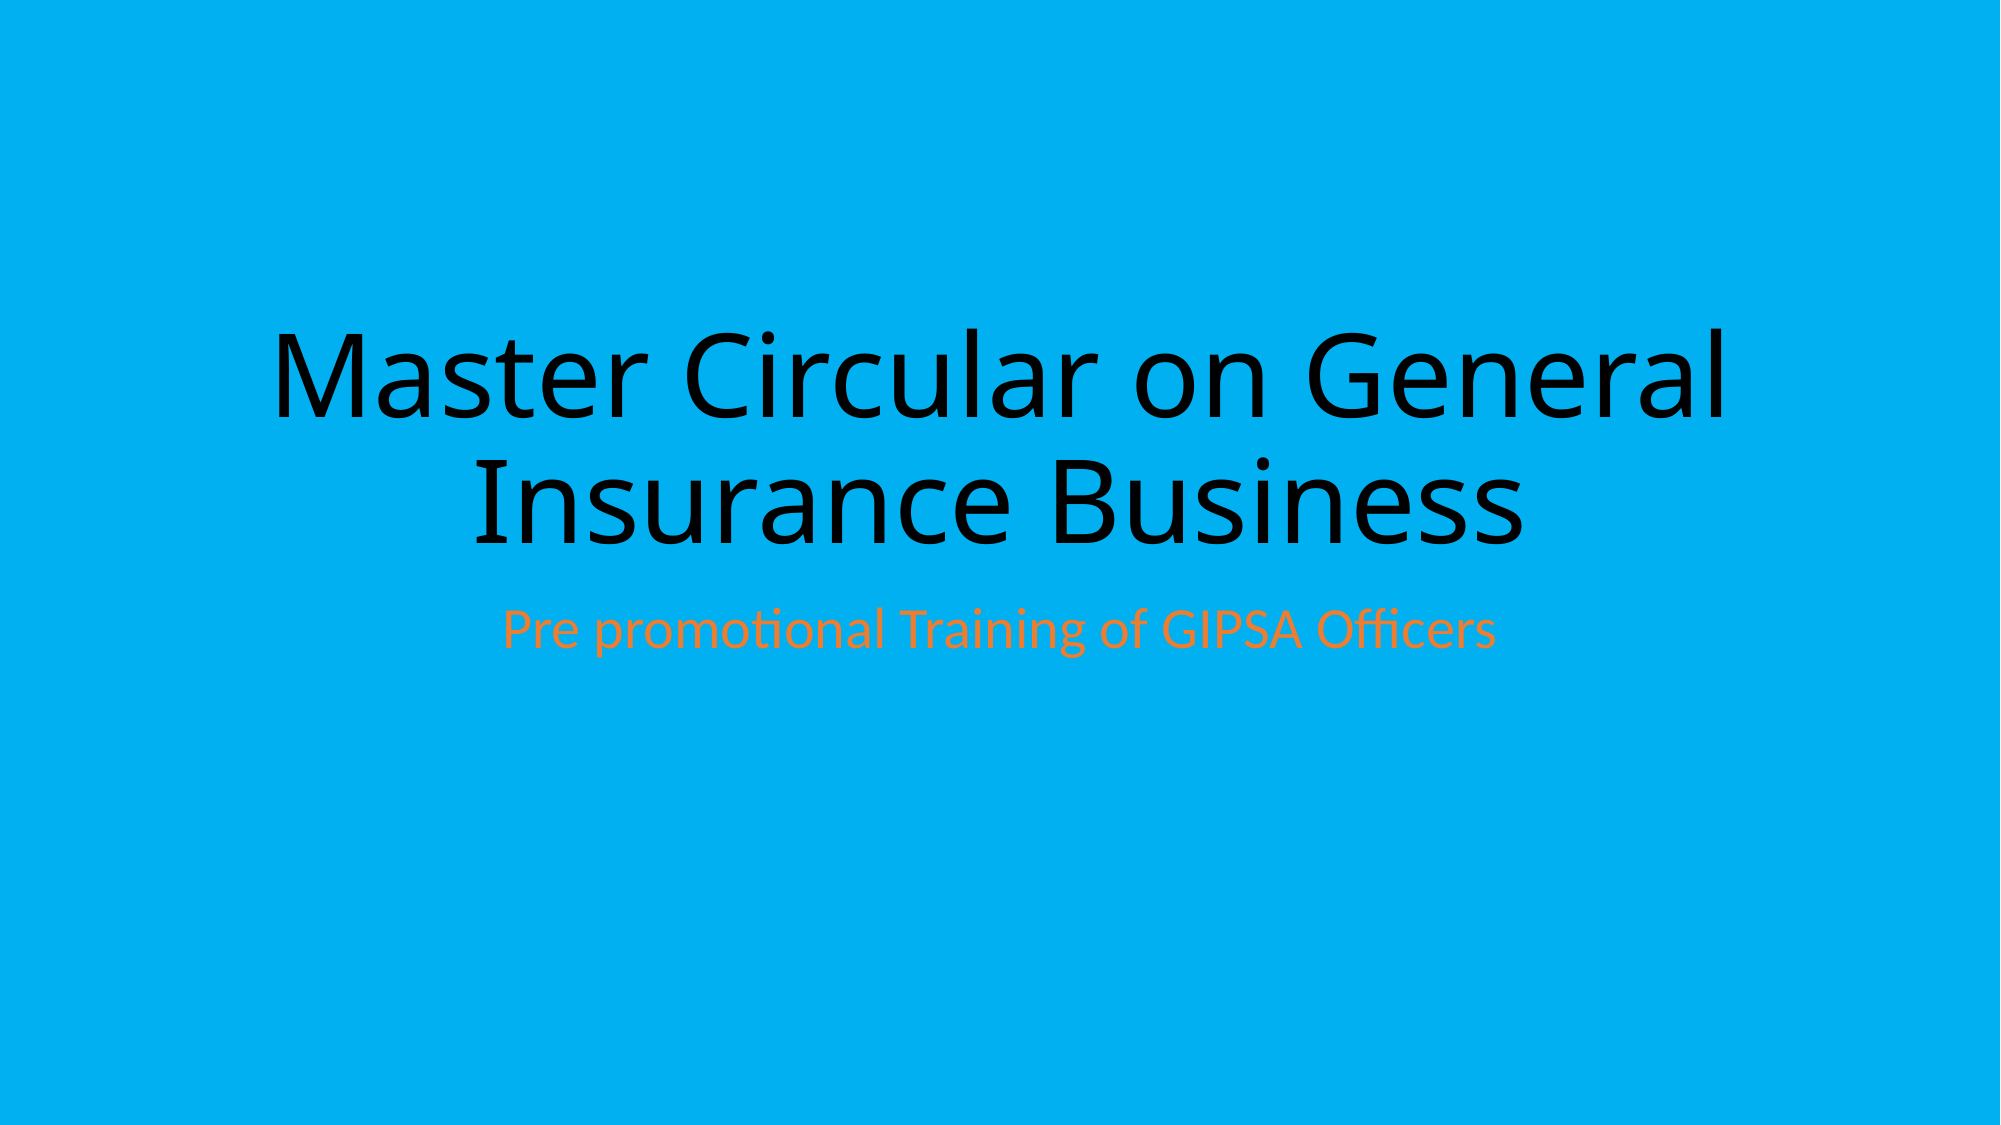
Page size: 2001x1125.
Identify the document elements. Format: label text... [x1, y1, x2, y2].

subtitle Pre promotional Training of GIPSA Officers [249, 590, 1750, 863]
title Master Circular on General Insurance Business [249, 184, 1750, 576]
